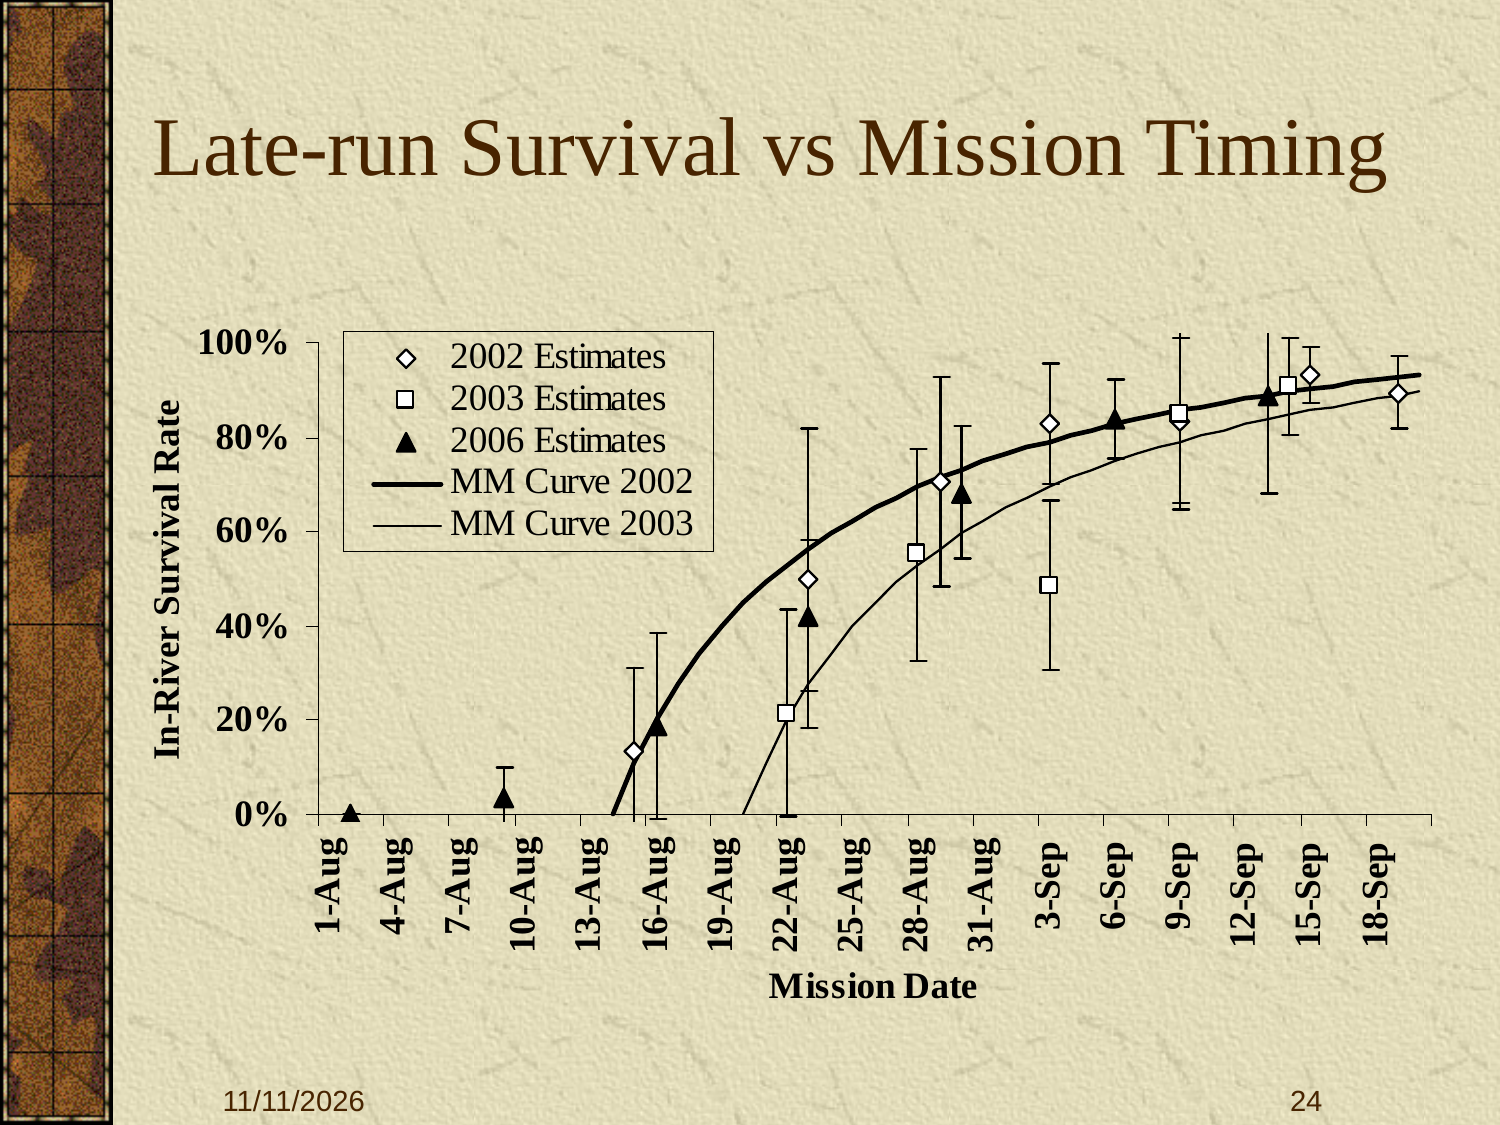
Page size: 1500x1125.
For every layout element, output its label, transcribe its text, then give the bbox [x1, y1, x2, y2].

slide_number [137, 1049, 451, 1125]
title Late-run Survival vs Mission Timing [137, 62, 1463, 201]
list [124, 274, 1476, 1033]
picture [0, 0, 1500, 1125]
slide_number 24 [1149, 1049, 1463, 1125]
